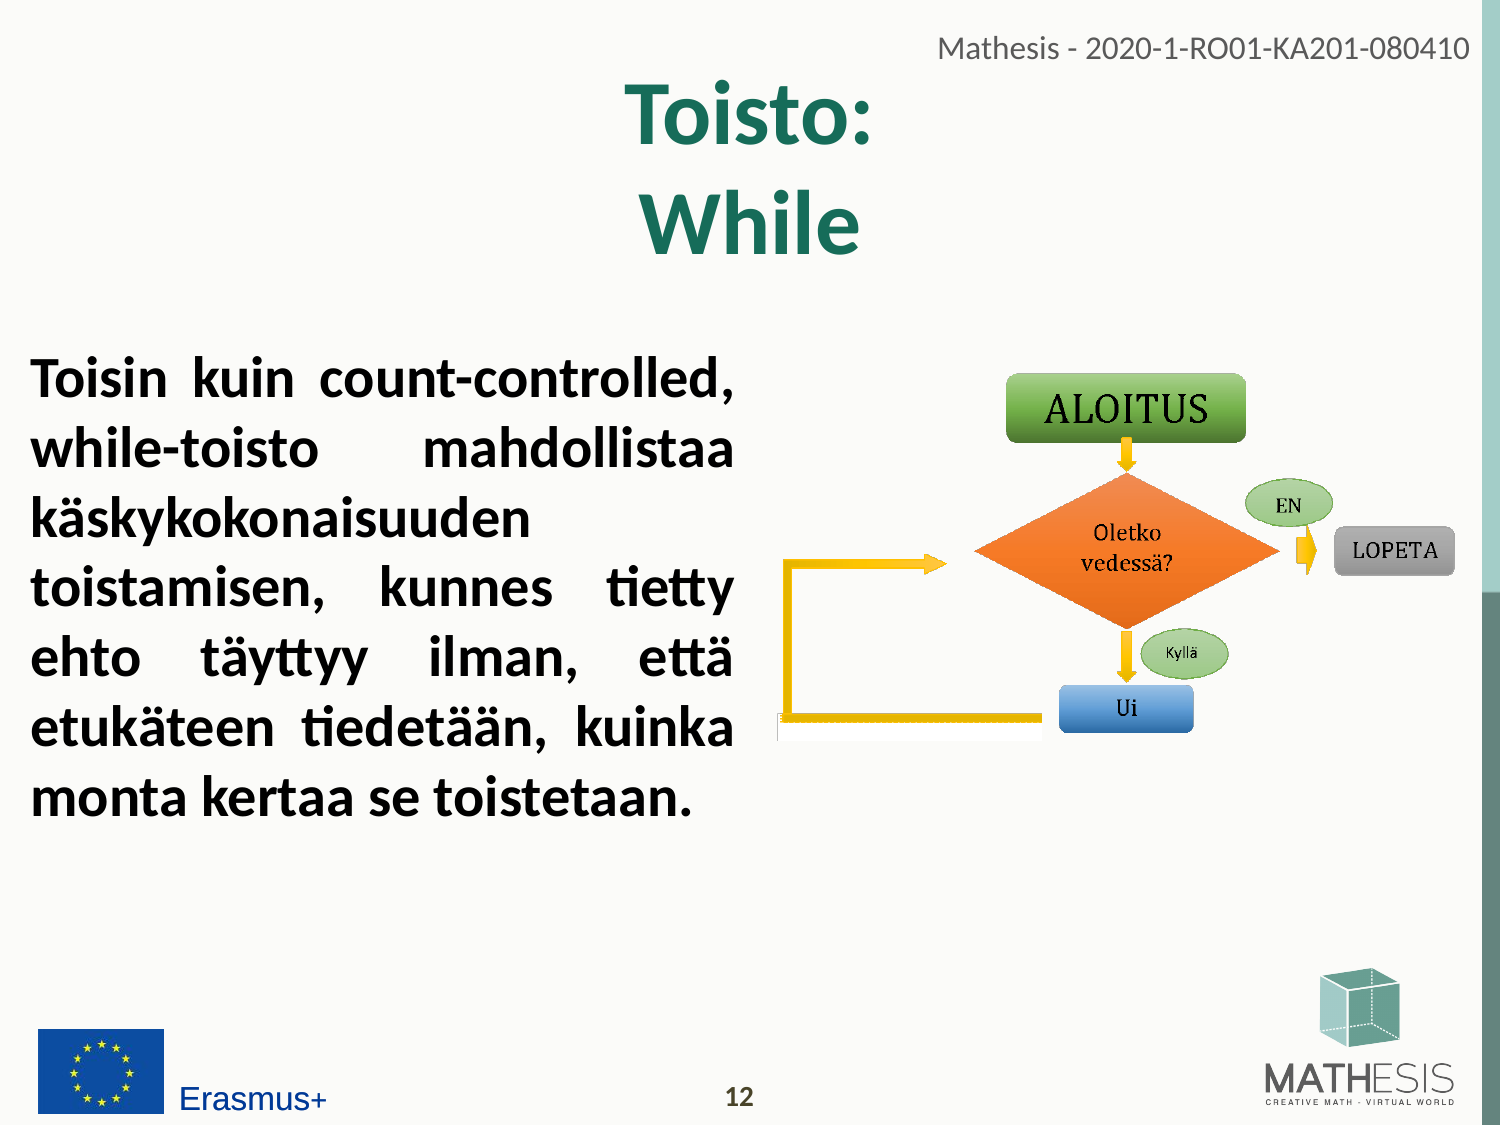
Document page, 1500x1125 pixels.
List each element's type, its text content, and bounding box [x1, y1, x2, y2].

picture [749, 347, 1500, 742]
list Toisin kuin count-controlled, while-toisto mahdollistaa käskykokonaisuuden toistamisen, kunnes tietty ehto täyttyy ilman, että etukäteen tiedetään, kuinka monta kertaa se toistetaan. [15, 331, 750, 919]
picture [38, 1029, 164, 1114]
title Toisto: While [75, 45, 1425, 282]
